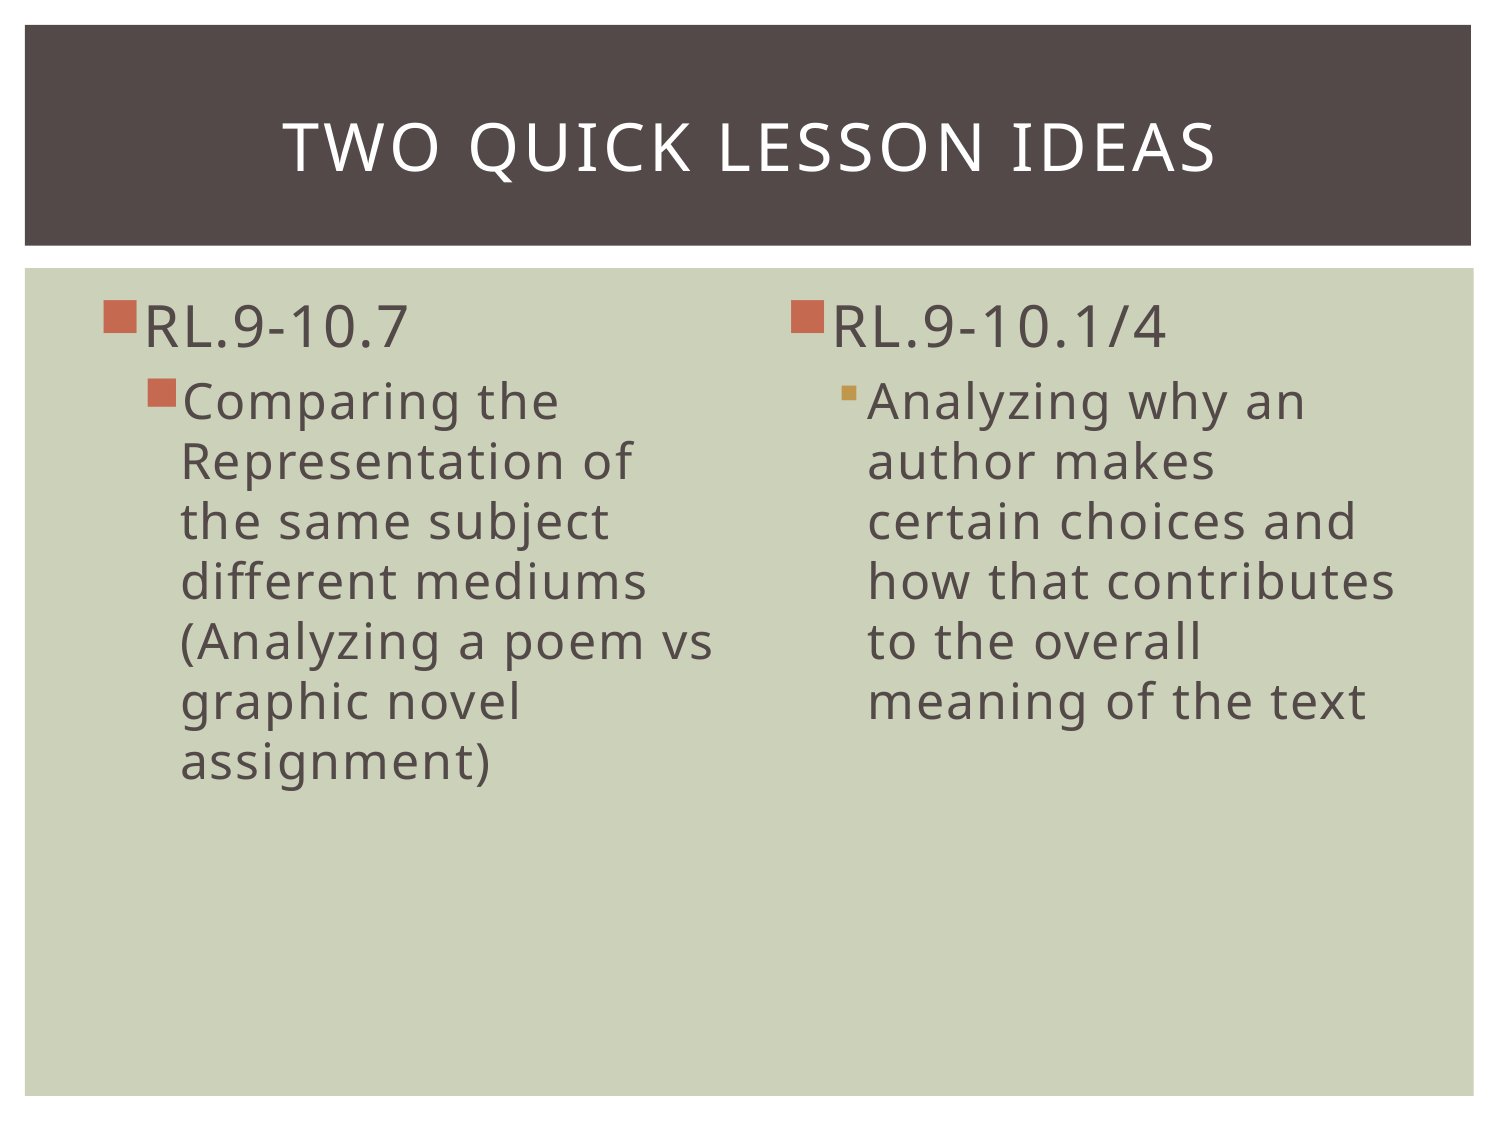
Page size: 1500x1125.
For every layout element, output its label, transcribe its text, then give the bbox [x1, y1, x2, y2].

list RL.9-10.1/4 Analyzing why an author makes certain choices and how that contributes to the overall meaning of the text [762, 281, 1425, 1005]
title Two Quick Lesson Ideas [62, 58, 1438, 232]
list RL.9-10.7 Comparing the Representation of the same subject different mediums (Analyzing a poem vs graphic novel assignment) [75, 281, 738, 1005]
